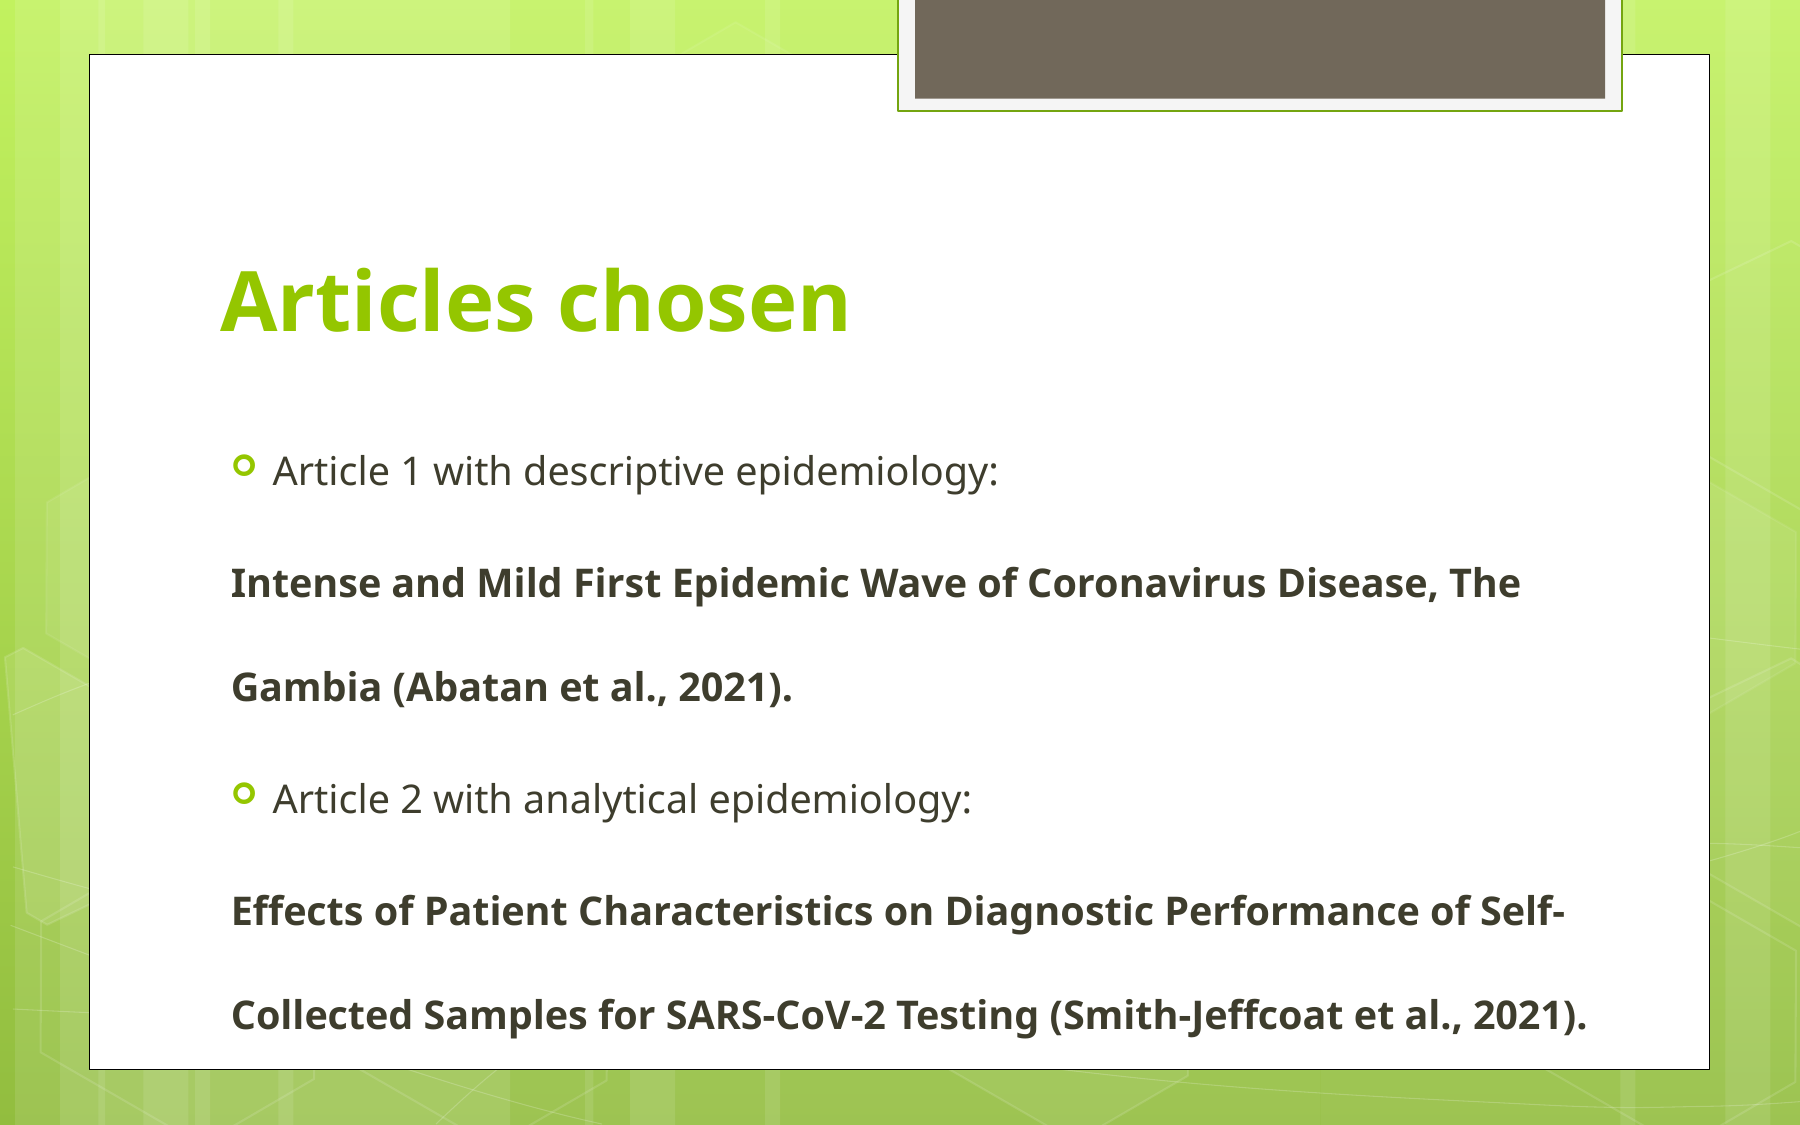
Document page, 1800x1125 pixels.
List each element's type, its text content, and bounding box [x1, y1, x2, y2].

title Articles chosen [205, 168, 1589, 357]
list Article 1 with descriptive epidemiology: Intense and Mild First Epidemic Wave of Coronavirus Disease, The Gambia (Abatan et al., 2021). Article 2 with analytical epidemiology: Effects of Patient Characteristics on Diagnostic Performance of Self-Collected Samples for SARS-CoV-2 Testing (Smith-Jeffcoat et al., 2021). [205, 381, 1675, 1050]
